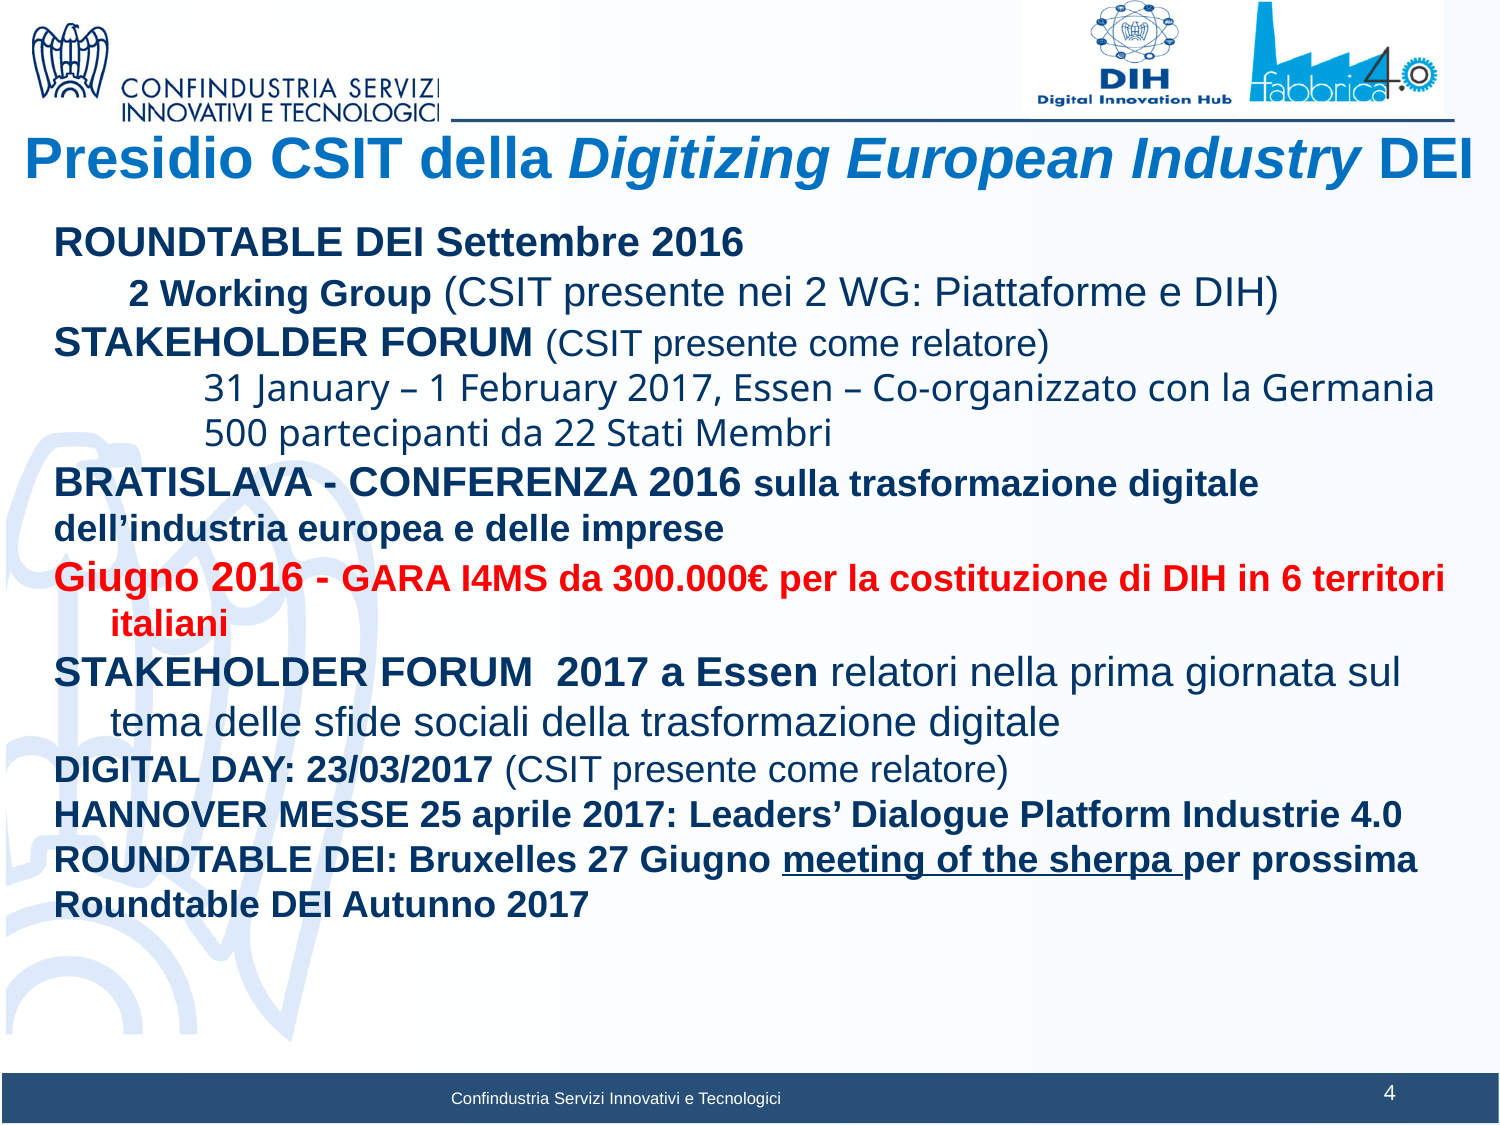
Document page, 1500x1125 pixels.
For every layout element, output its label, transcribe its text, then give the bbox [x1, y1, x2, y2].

picture [1021, 0, 1444, 118]
text_box Presidio CSIT della Digitizing European Industry DEI [0, 113, 1500, 197]
picture [32, 23, 439, 113]
text_box ROUNDTABLE DEI Settembre 2016 2 Working Group (CSIT presente nei 2 WG: Piattaforme e DIH) STAKEHOLDER FORUM (CSIT presente come relatore) 31 January – 1 February 2017, Essen – Co-organizzato con la Germania 500 partecipanti da 22 Stati Membri BRATISLAVA - CONFERENZA 2016 sulla trasformazione digitale dell’industria europea e delle imprese Giugno 2016 - GARA I4MS da 300.000€ per la costituzione di DIH in 6 territori italiani STAKEHOLDER FORUM 2017 a Essen relatori nella prima giornata sul tema delle sfide sociali della trasformazione digitale DIGITAL DAY: 23/03/2017 (CSIT presente come relatore) HANNOVER MESSE 25 aprile 2017: Leaders’ Dialogue Platform Industrie 4.0 ROUNDTABLE DEI: Bruxelles 27 Giugno meeting of the sherpa per prossima Roundtable DEI Autunno 2017 [41, 208, 1467, 1044]
